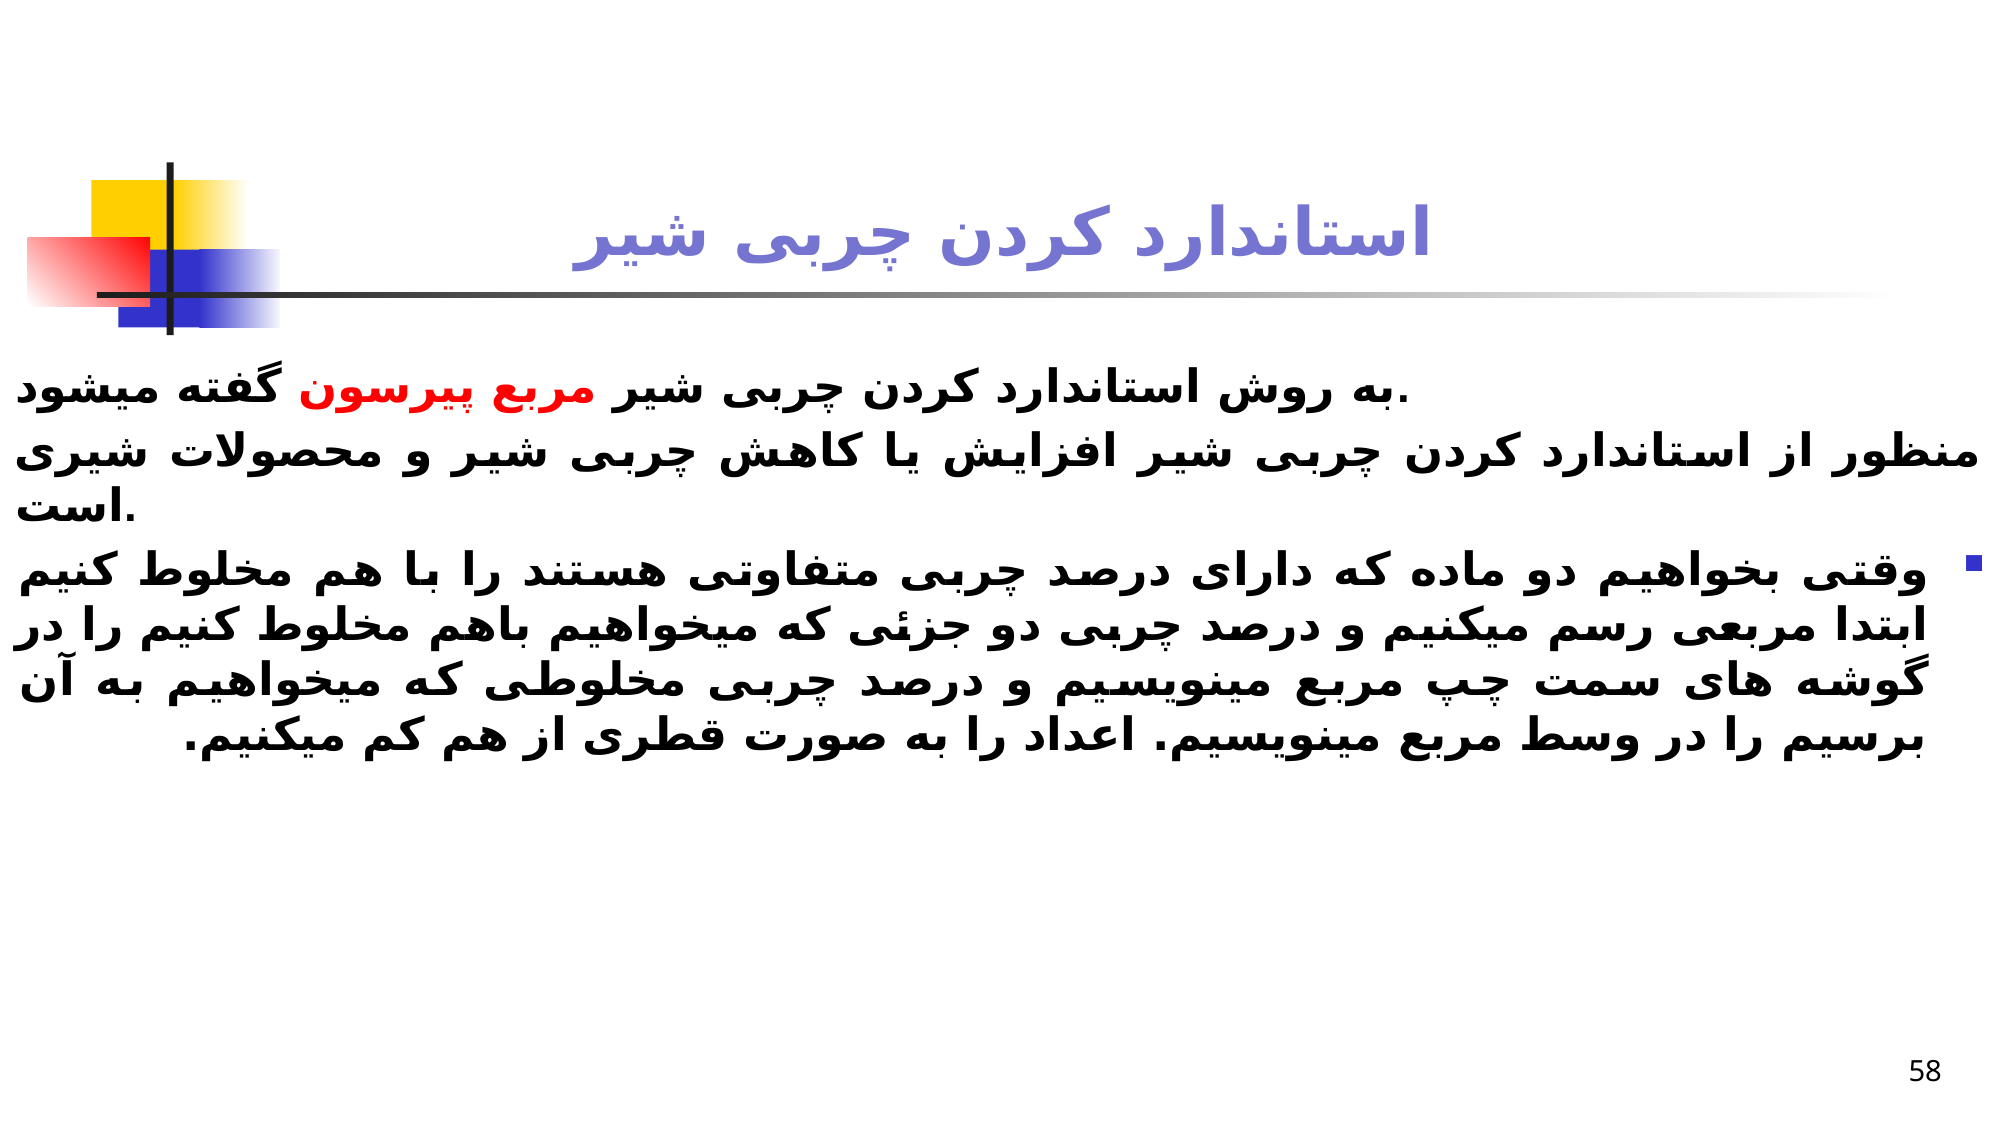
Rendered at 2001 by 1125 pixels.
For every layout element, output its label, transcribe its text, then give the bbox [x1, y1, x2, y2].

list به روش استاندارد کردن چربی شیر مربع پیرسون گفته میشود. منظور از استاندارد کردن چربی شیر افزایش یا کاهش چربی شیر و محصولات شیری است. وقتی بخواهیم دو ماده که دارای درصد چربی متفاوتی هستند را با هم مخلوط کنیم ابتدا مربعی رسم میکنیم و درصد چربی دو جزئی که میخواهیم باهم مخلوط کنیم را در گوشه های سمت چپ مربع مینویسیم و درصد چربی مخلوطی که میخواهیم به آن برسیم را در وسط مربع مینویسیم. اعداد را به صورت قطری از هم کم میکنیم. [0, 220, 2000, 1100]
title استاندارد کردن چربی شیر [140, 126, 1846, 220]
